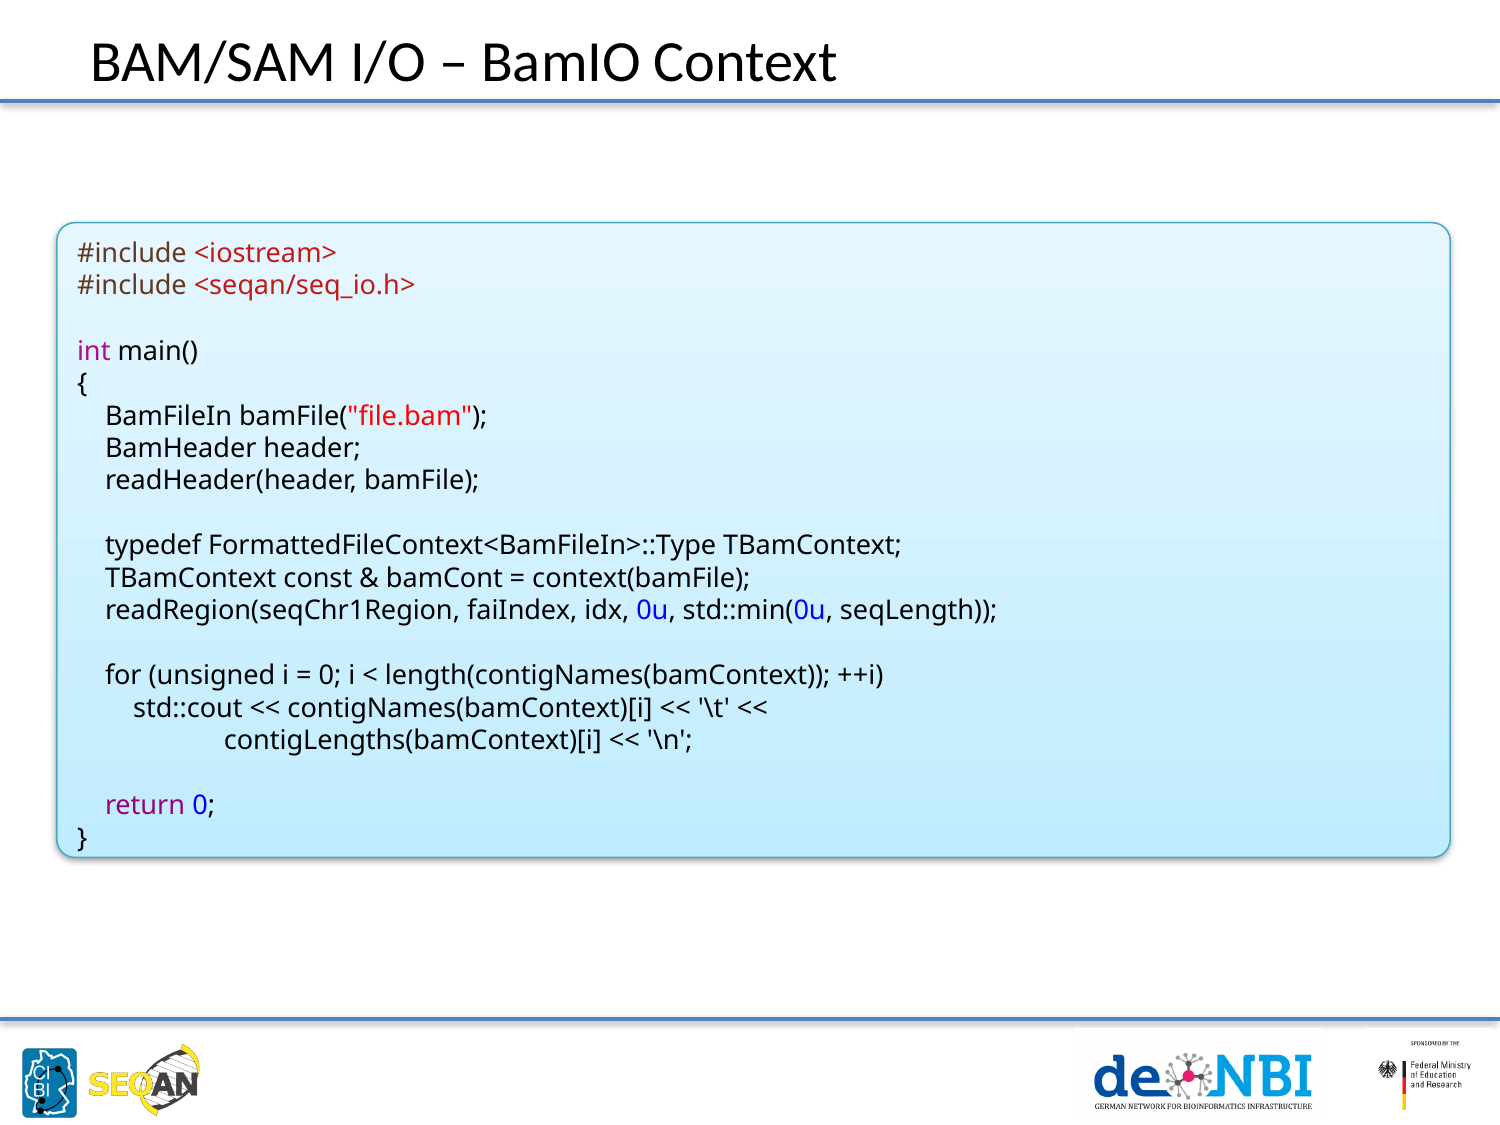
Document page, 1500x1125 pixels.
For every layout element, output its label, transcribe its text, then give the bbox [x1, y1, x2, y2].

picture [1074, 1028, 1322, 1122]
text_box #include <iostream> #include <seqan/seq_io.h> int main() { BamFileIn bamFile("file.bam"); BamHeader header; readHeader(header, bamFile); typedef FormattedFileContext<BamFileIn>::Type TBamContext; TBamContext const & bamCont = context(bamFile); readRegion(seqChr1Region, faiIndex, idx, 0u, std::min(0u, seqLength)); for (unsigned i = 0; i < length(contigNames(bamContext)); ++i) std::cout << contigNames(bamContext)[i] << '\t' << contigLengths(bamContext)[i] << '\n'; return 0; } [55, 221, 1451, 859]
picture [33, 1108, 44, 1113]
picture [31, 1060, 40, 1071]
picture [40, 1051, 48, 1059]
picture [75, 1042, 202, 1121]
title BAM/SAM I/O – BamIO Context [75, 25, 1425, 92]
